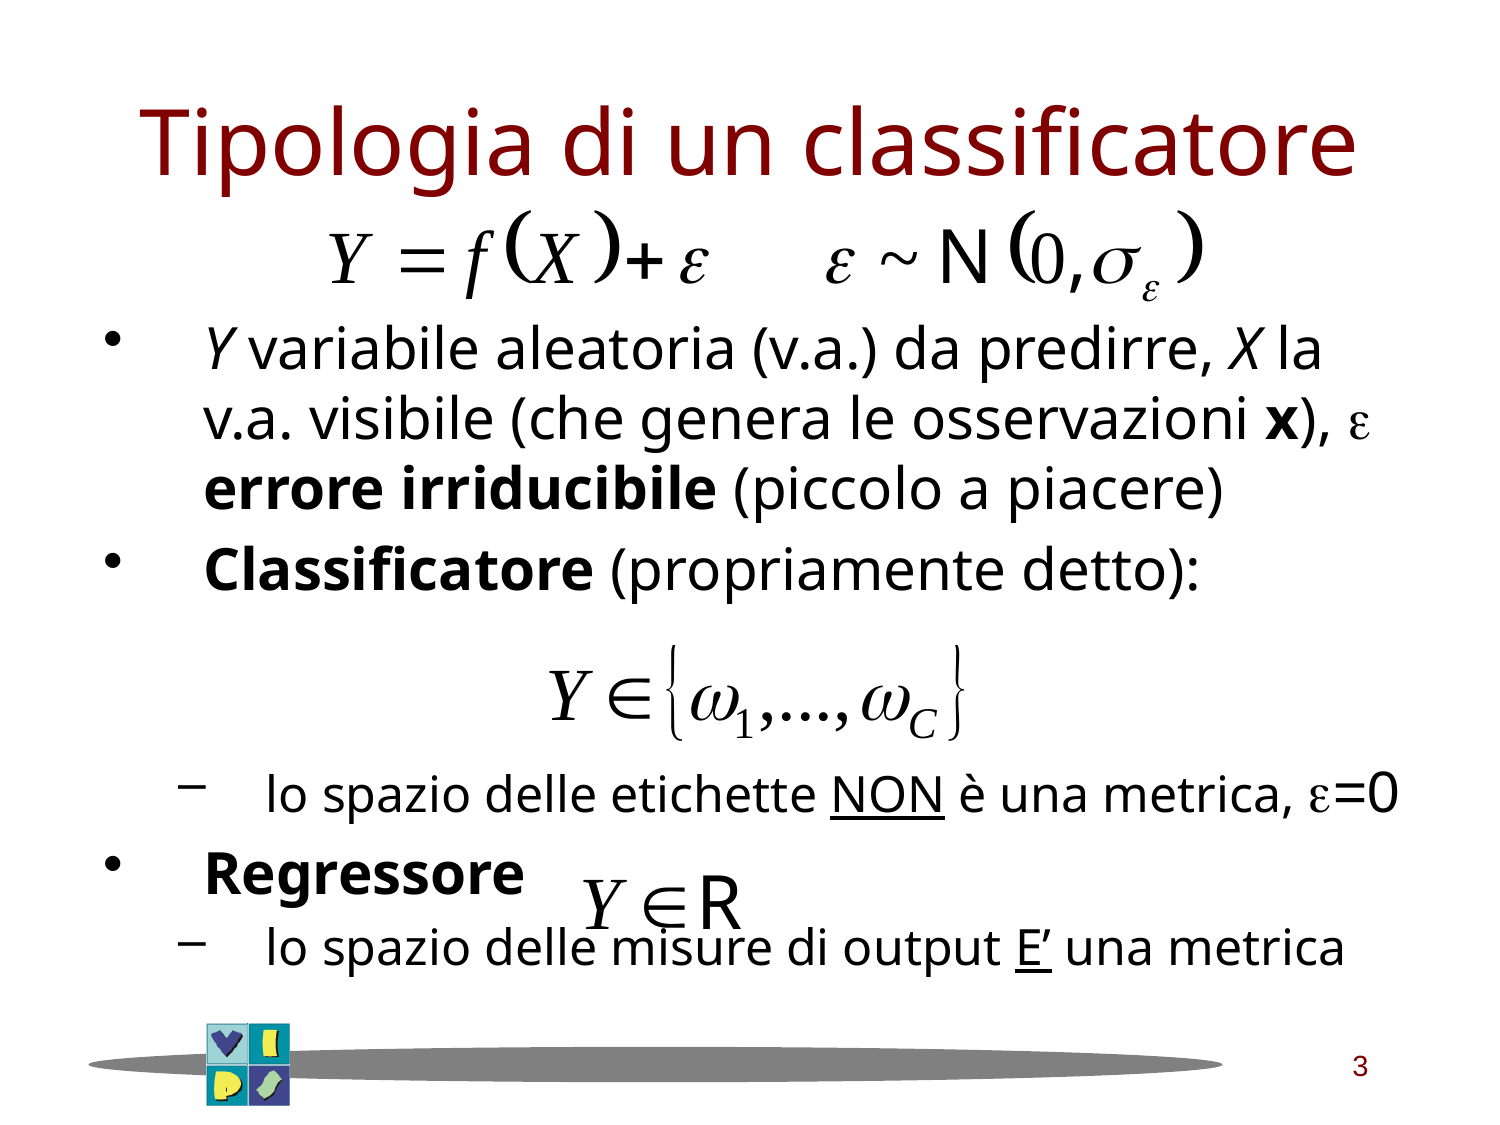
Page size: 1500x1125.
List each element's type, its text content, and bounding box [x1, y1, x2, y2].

picture [206, 1023, 290, 1106]
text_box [538, 644, 985, 758]
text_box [318, 207, 1205, 321]
text_box Y variabile aleatoria (v.a.) da predirre, X la v.a. visibile (che genera le osservazioni x),  errore irriducibile (piccolo a piacere) Classificatore (propriamente detto): lo spazio delle etichette NON è una metrica, =0 Regressore lo spazio delle misure di output E’ una metrica [88, 231, 1435, 975]
slide_number 3 [1033, 1039, 1384, 1118]
title Tipologia di un classificatore [75, 45, 1425, 233]
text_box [573, 860, 772, 955]
